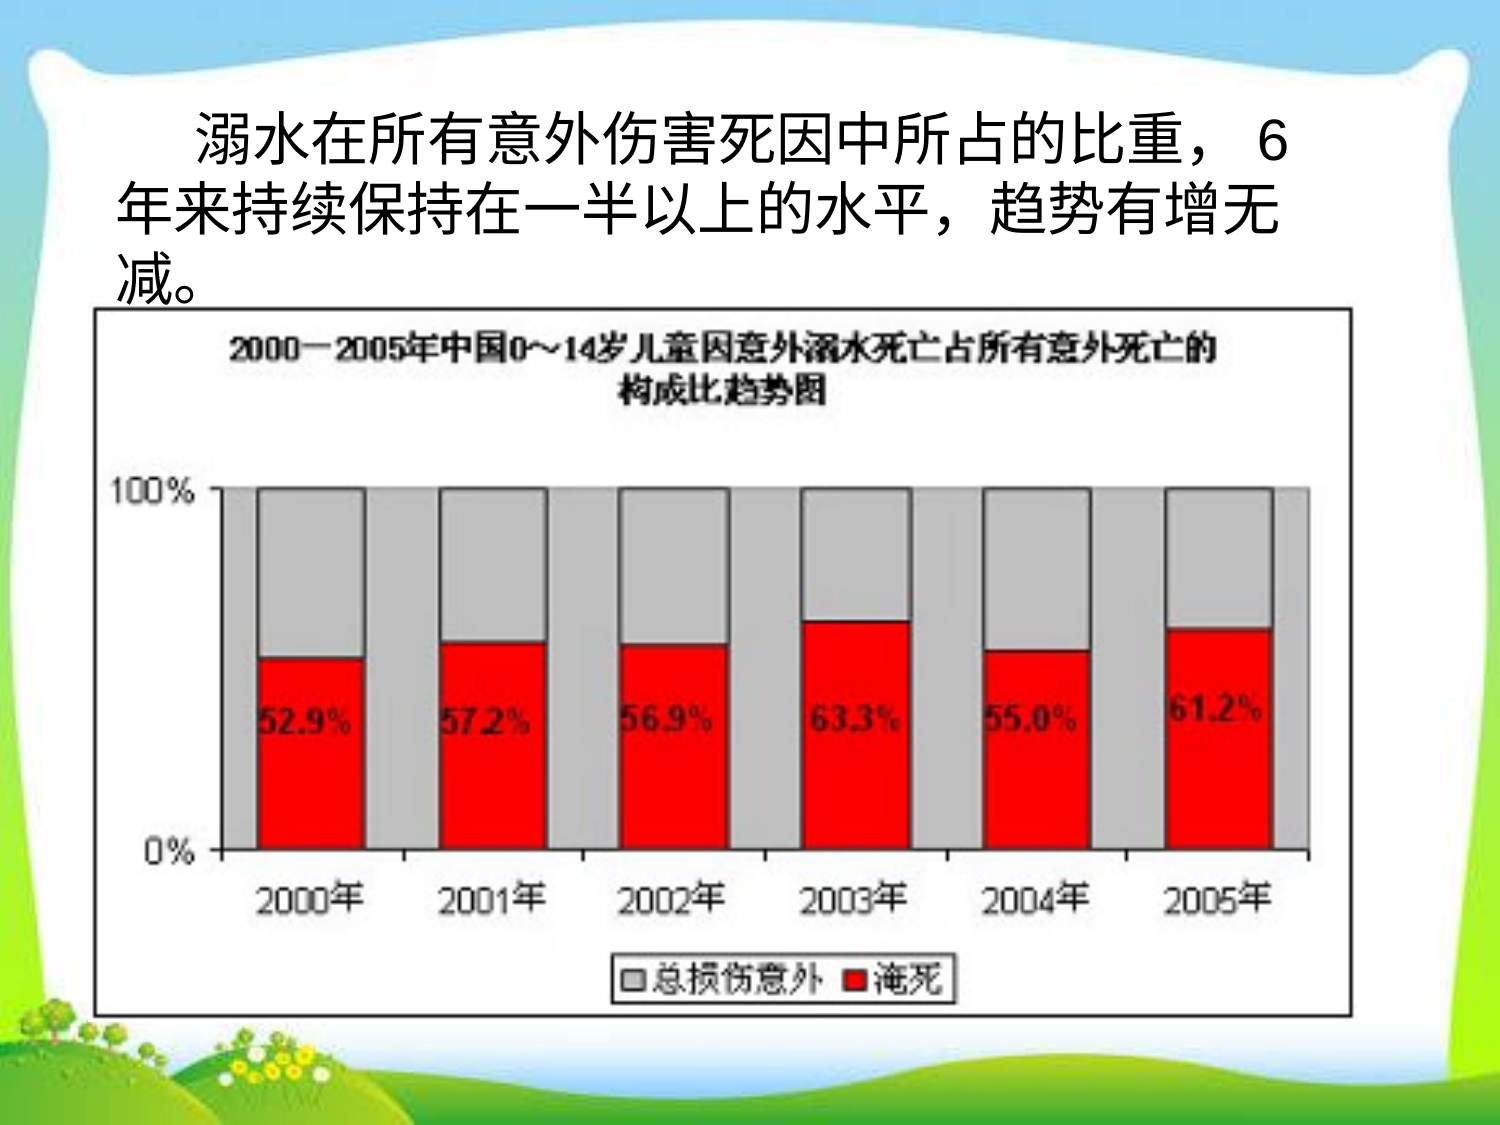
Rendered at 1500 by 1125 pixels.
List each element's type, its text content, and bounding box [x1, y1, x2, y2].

picture [0, 0, 1500, 1125]
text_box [88, 302, 1357, 1022]
title 溺水在所有意外伤害死因中所占的比重，6年来持续保持在一半以上的水平，趋势有增无减。 [100, 113, 1353, 300]
